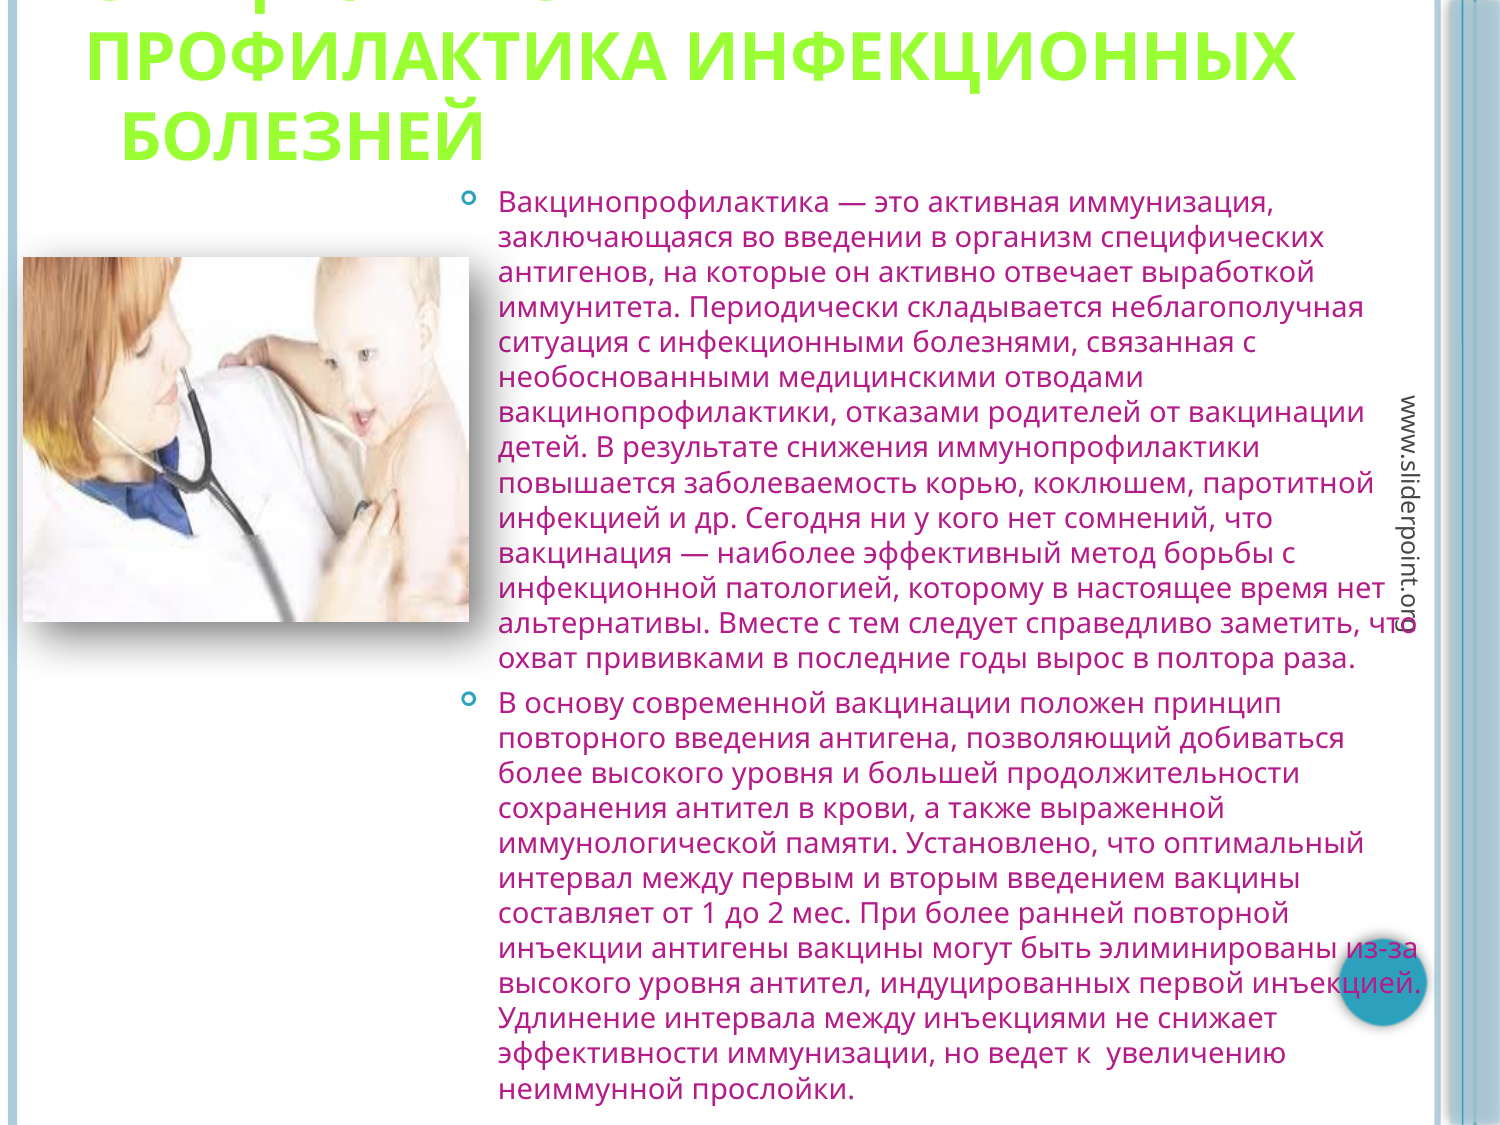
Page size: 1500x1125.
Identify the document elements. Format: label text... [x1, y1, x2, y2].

picture [23, 257, 469, 622]
title специфическая профилактика инфекционных болезней [70, 23, 1336, 241]
footer www.sliderpoint.org [1379, 380, 1440, 906]
list Вакцинопрофилактика — это активная иммунизация, заключающаяся во введении в организм специфических антигенов, на которые он активно отвечает выработкой иммунитета. Периодически складывается неблагополучная ситуация с инфекционными болезнями, связанная с необоснованными медицинскими отводами вакцинопрофилактики, отказами родителей от вакцинации детей. В результате снижения иммунопрофилактики повышается заболеваемость корью, коклюшем, паротитной инфекцией и др. Сегодня ни у кого нет сомнений, что вакцинация — наиболее эффективный метод борьбы с инфекционной патологией, которому в настоящее время нет альтернативы. Вместе с тем следует справедливо заметить, что охват прививками в последние годы вырос в полтора раза. В основу современной вакцинации положен принцип повторного введения антигена, позволяющий добиваться более высокого уровня и большей продолжительности сохранения антител в крови, а также выраженной иммунологической памяти. Установлено, что оптимальный интервал между первым и вторым введением вакцины составляет от 1 до 2 мес. При более ранней повторной инъекции антигены вакцины могут быть элиминированы из-за высокого уровня антител, индуцированных первой инъекцией. Удлинение интервала между инъекциями не снижает эффективности иммунизации, но ведет к увеличению неиммунной прослойки. [445, 175, 1454, 1125]
